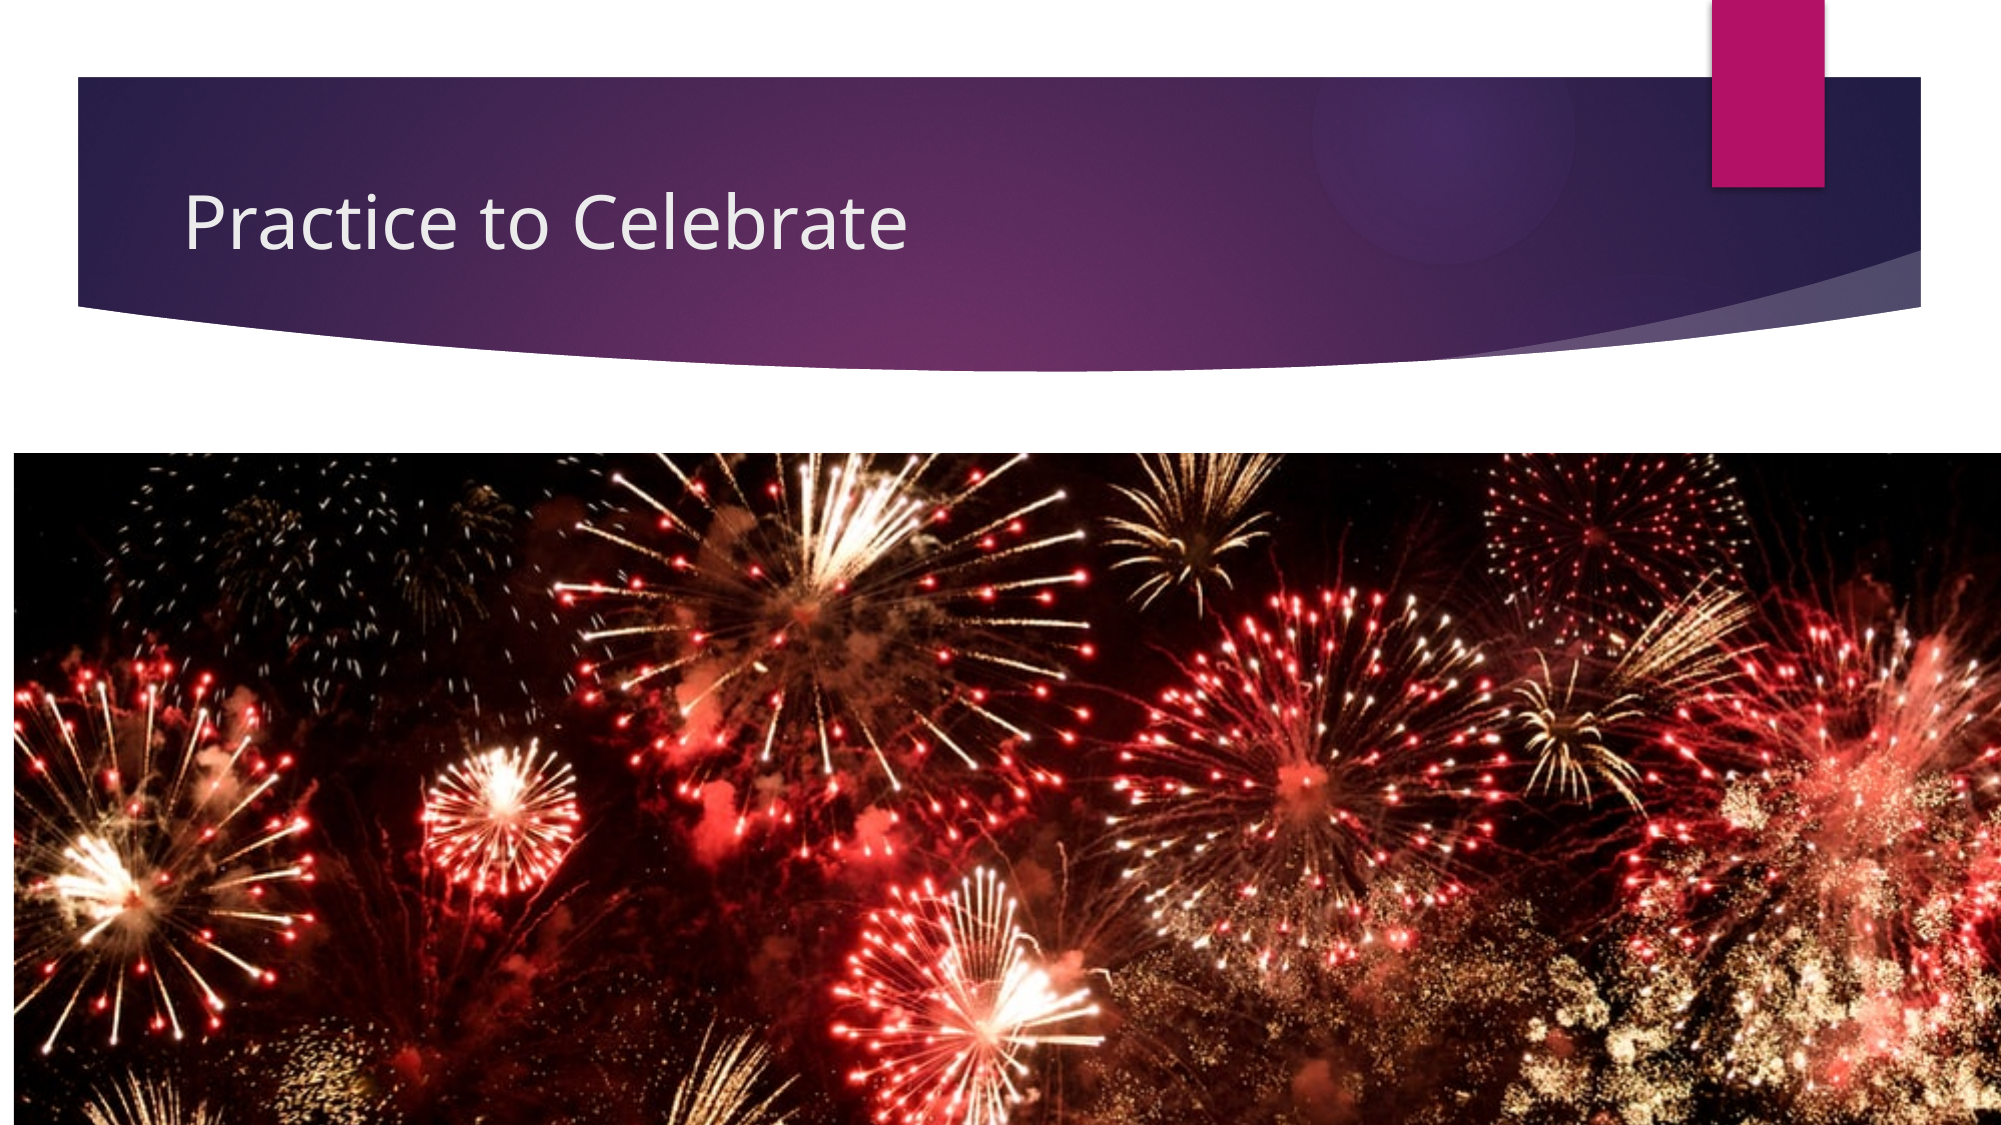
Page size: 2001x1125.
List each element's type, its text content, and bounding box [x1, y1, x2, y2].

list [13, 452, 2000, 1125]
title Practice to Celebrate [167, 161, 1627, 278]
